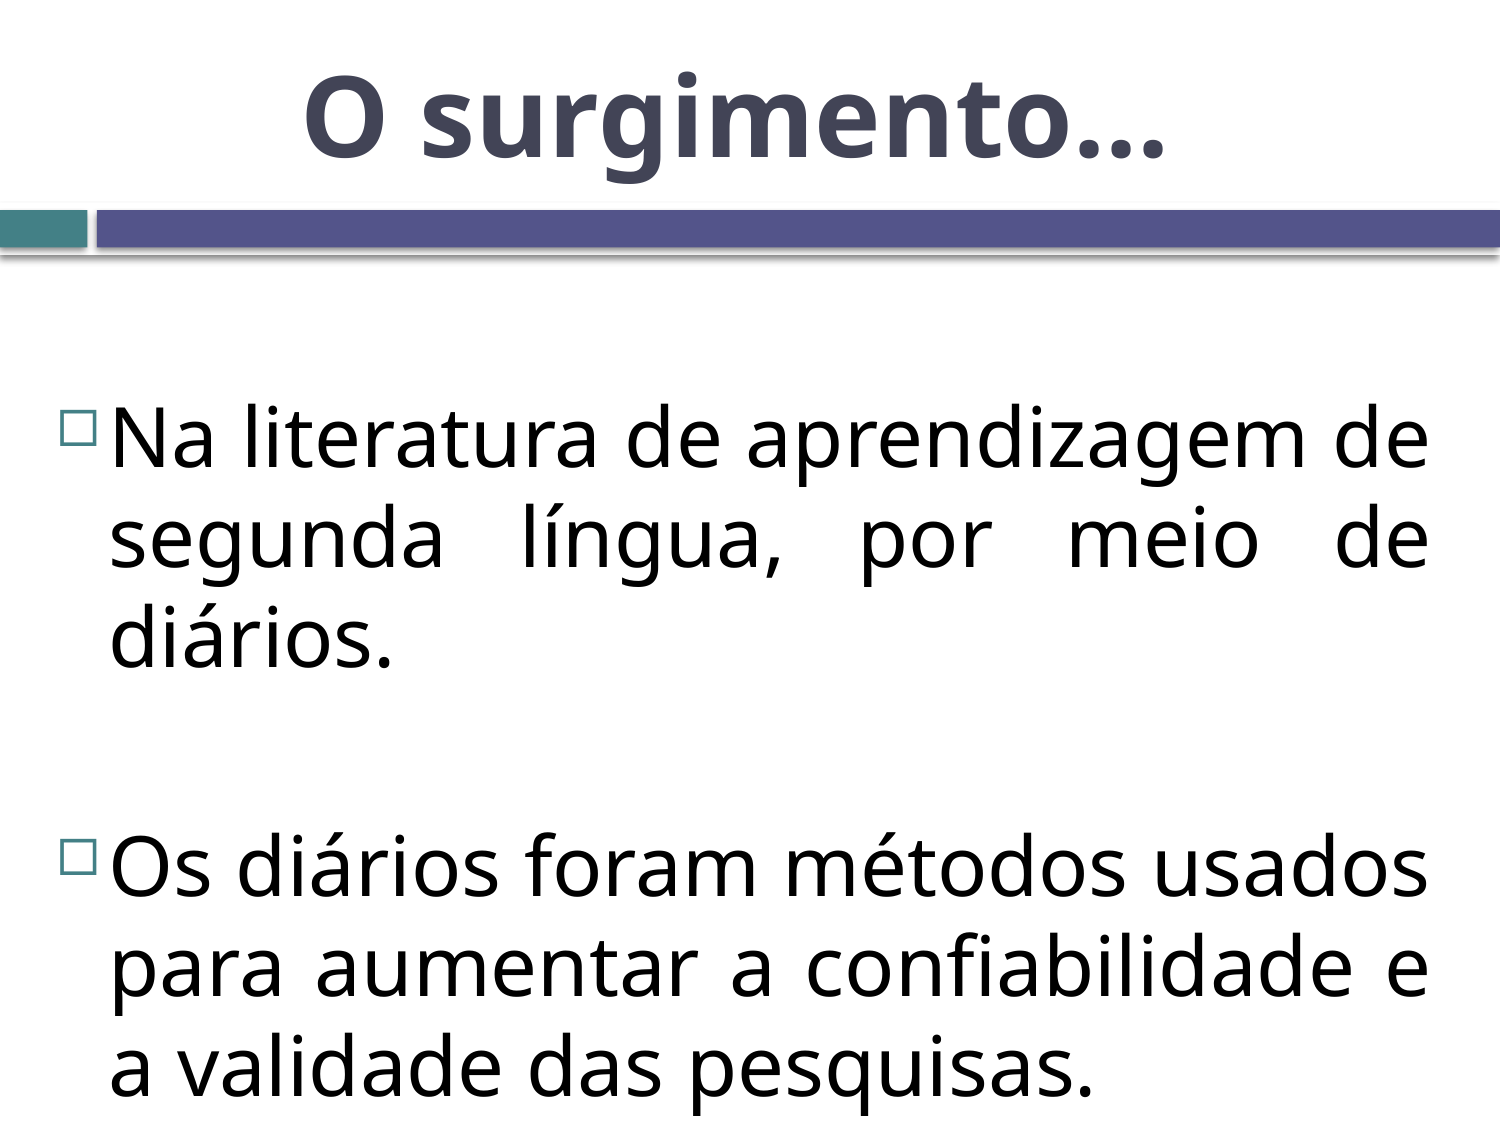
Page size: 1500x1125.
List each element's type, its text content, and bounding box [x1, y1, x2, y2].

title O surgimento... [0, 30, 1471, 194]
list Na literatura de aprendizagem de segunda língua, por meio de diários. Os diários foram métodos usados para aumentar a confiabilidade e a validade das pesquisas. [41, 262, 1447, 1047]
